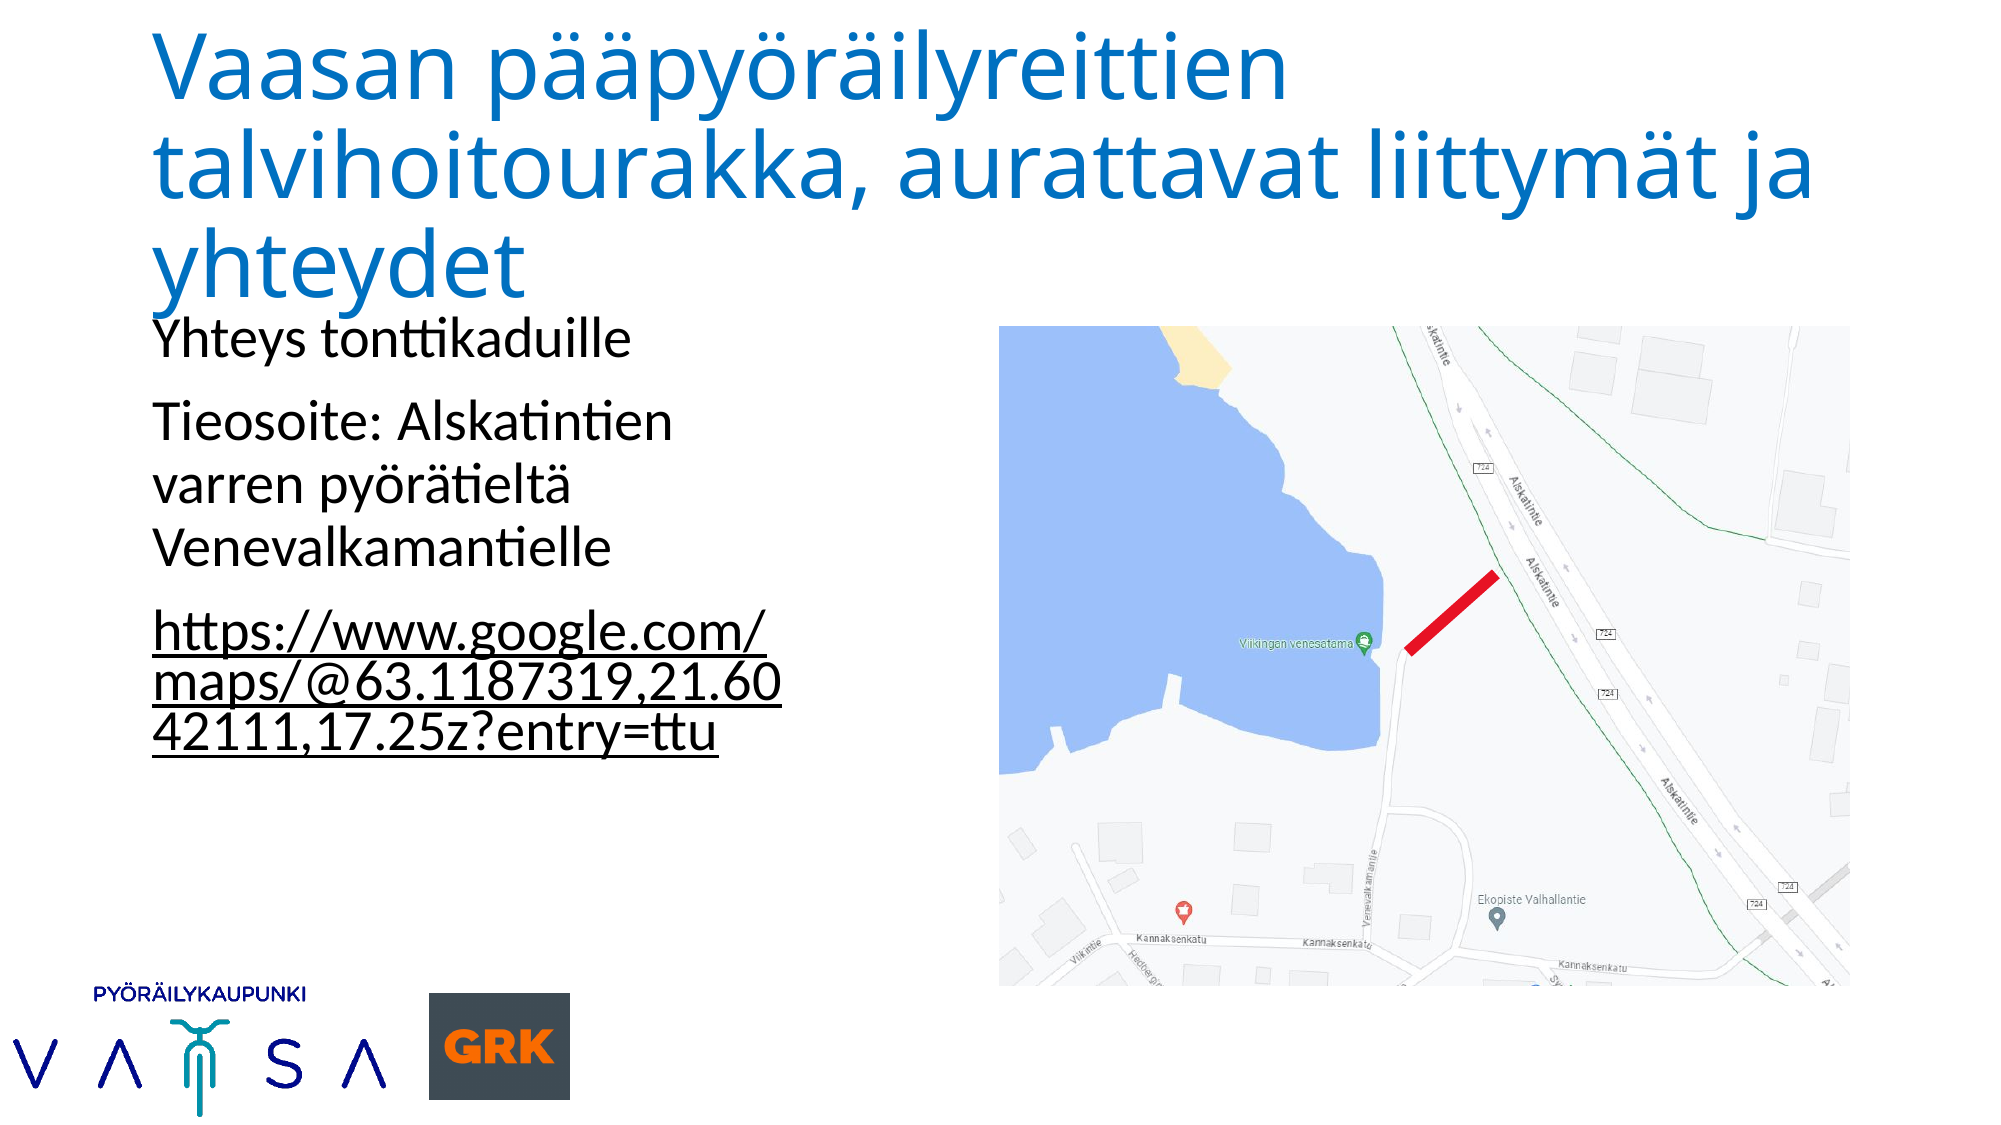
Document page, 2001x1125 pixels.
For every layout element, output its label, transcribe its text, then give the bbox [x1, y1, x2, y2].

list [999, 326, 1850, 986]
picture [13, 982, 386, 1117]
picture [429, 993, 570, 1100]
title Vaasan pääpyöräilyreittien talvihoitourakka, aurattavat liittymät ja yhteydet [137, 59, 1863, 278]
list Yhteys tonttikaduille Tieosoite: Alskatintien varren pyörätieltä Venevalkamantielle https://www.google.com/maps/@63.1187319,21.6042111,17.25z?entry=ttu [137, 299, 800, 1014]
